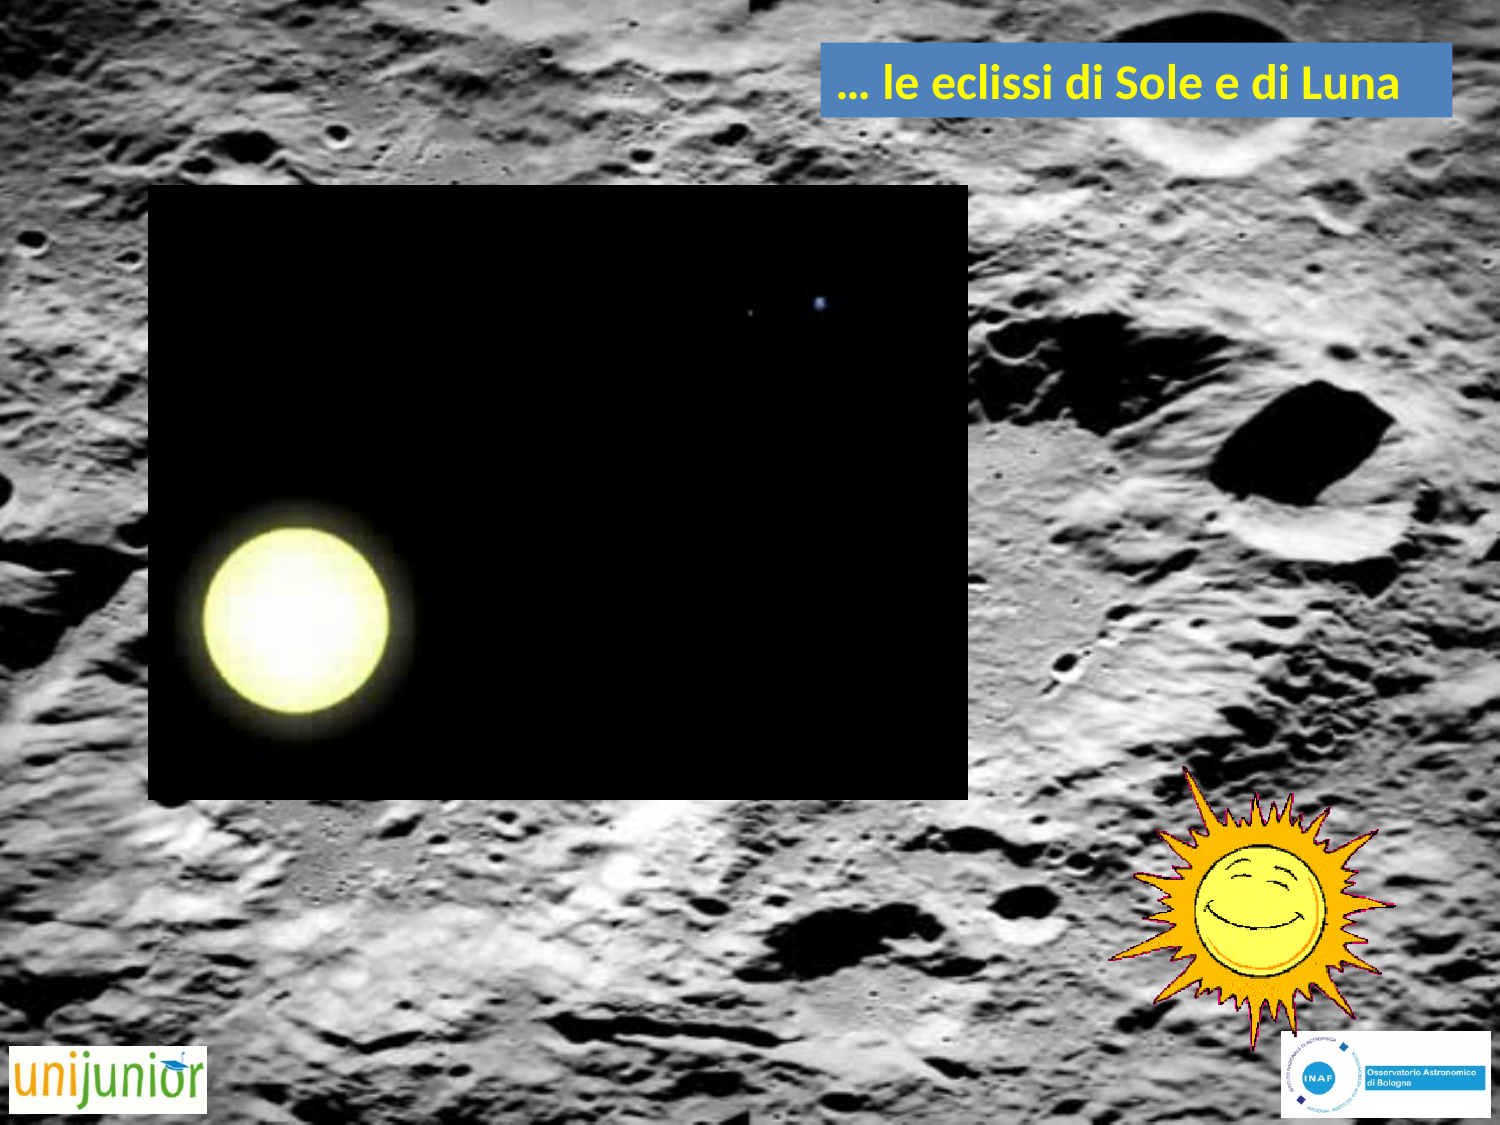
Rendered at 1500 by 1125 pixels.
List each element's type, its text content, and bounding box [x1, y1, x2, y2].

text_box … le eclissi di Sole e di Luna [820, 42, 1453, 118]
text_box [147, 184, 969, 801]
picture [0, 0, 1500, 1125]
